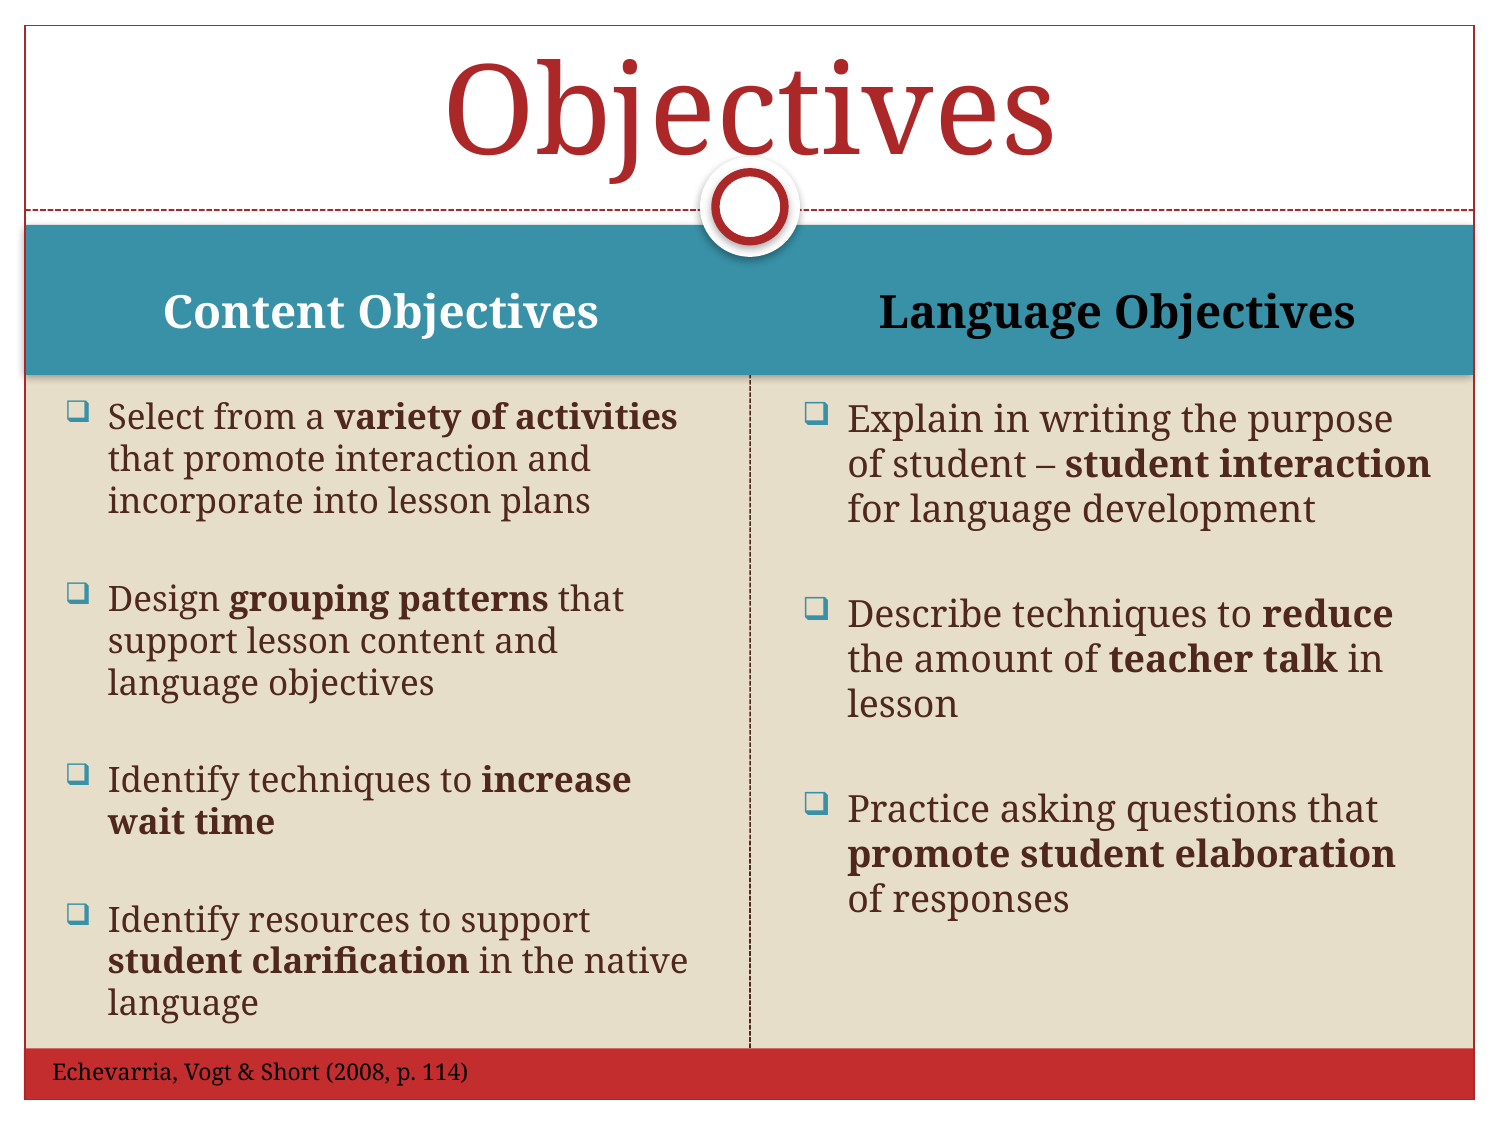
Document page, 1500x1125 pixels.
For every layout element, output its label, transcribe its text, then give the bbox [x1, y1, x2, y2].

list Select from a variety of activities that promote interaction and incorporate into lesson plans Design grouping patterns that support lesson content and language objectives Identify techniques to increase wait time Identify resources to support student clarification in the native language [50, 387, 713, 1038]
text_box Echevarria, Vogt & Short (2008, p. 114) [37, 1050, 488, 1093]
list Explain in writing the purpose of student – student interaction for language development Describe techniques to reduce the amount of teacher talk in lesson Practice asking questions that promote student elaboration of responses [787, 387, 1450, 1033]
list Language Objectives [785, 249, 1450, 371]
title Objectives [50, 62, 1450, 187]
list Content Objectives [48, 249, 714, 371]
